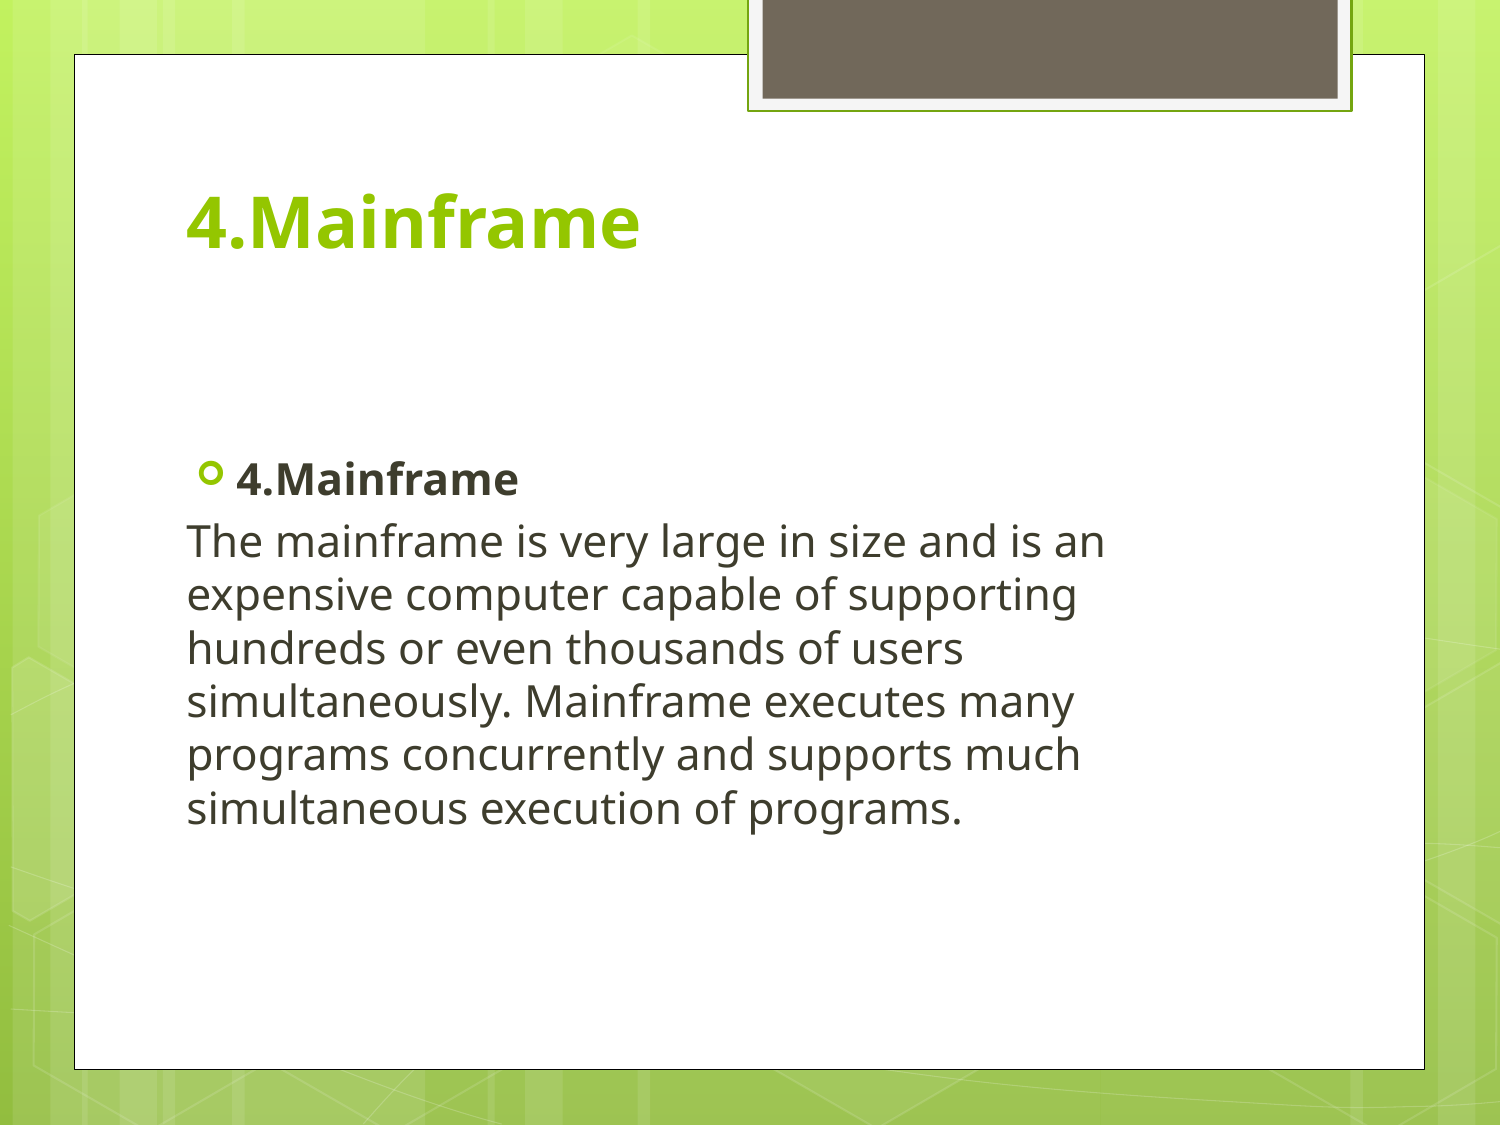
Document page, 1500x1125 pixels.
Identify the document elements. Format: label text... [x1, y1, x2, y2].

title 4.Mainframe [171, 168, 1324, 357]
list 4.Mainframe The mainframe is very large in size and is an expensive computer capable of supporting hundreds or even thousands of users simultaneously. Mainframe executes many programs concurrently and supports much simultaneous execution of programs. [171, 381, 1283, 957]
